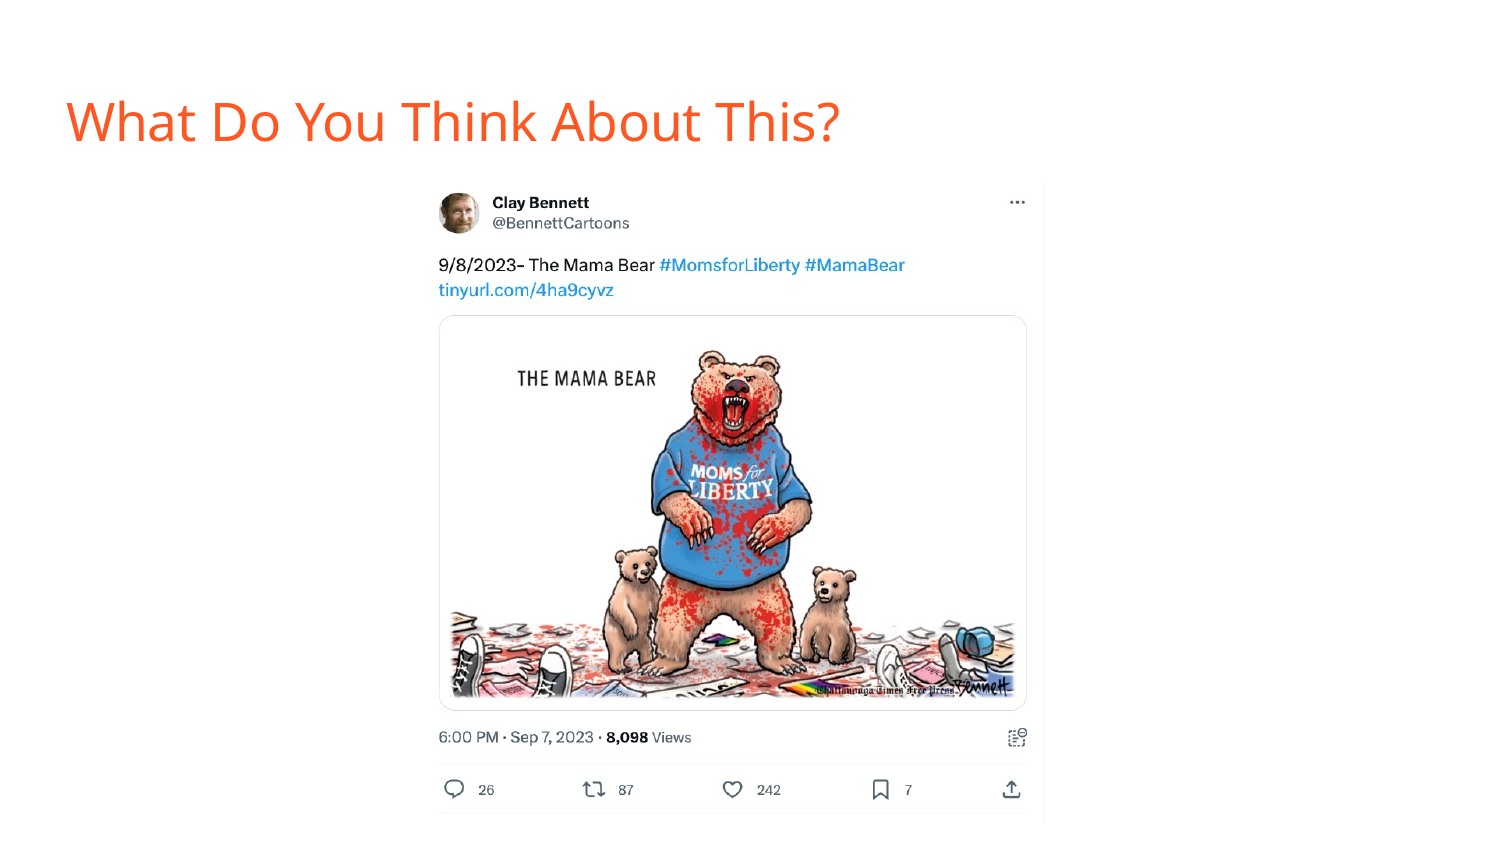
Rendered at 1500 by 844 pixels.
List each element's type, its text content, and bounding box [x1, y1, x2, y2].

title What Do You Think About This? [51, 72, 1449, 167]
picture [425, 179, 1044, 824]
